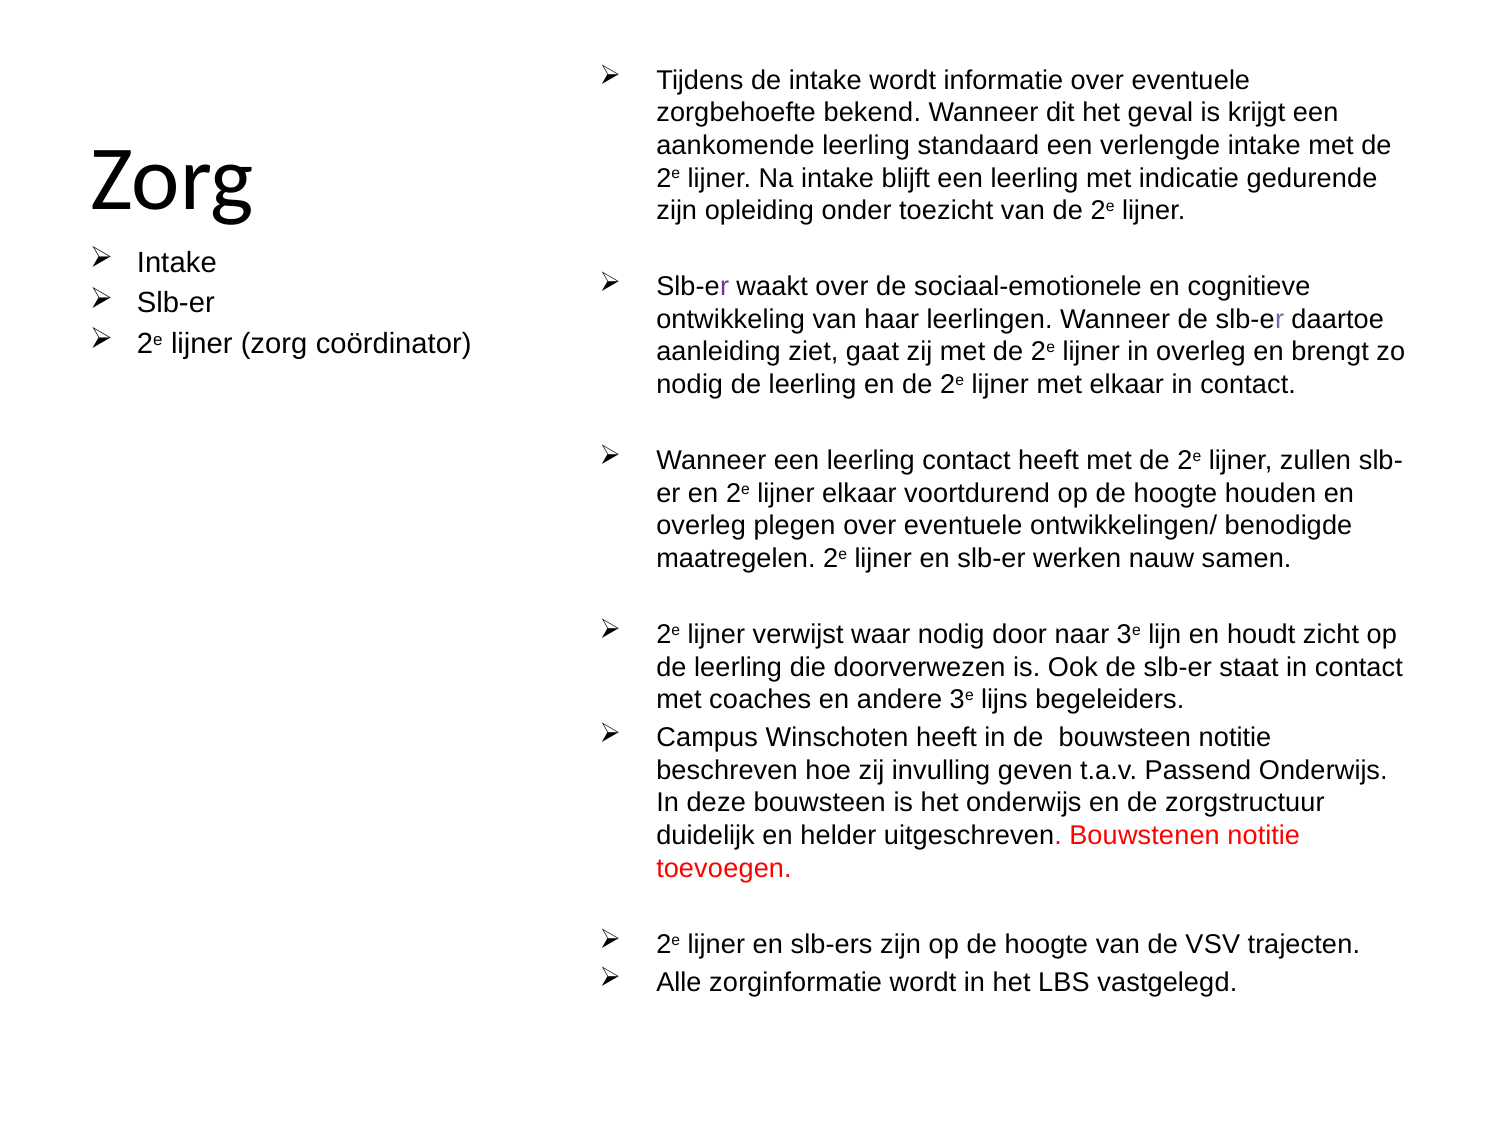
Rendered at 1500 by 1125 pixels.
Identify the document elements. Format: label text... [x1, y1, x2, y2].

list Intake Slb-er 2e lijner (zorg coördinator) [75, 235, 569, 1005]
list Tijdens de intake wordt informatie over eventuele zorgbehoefte bekend. Wanneer dit het geval is krijgt een aankomende leerling standaard een verlengde intake met de 2e lijner. Na intake blijft een leerling met indicatie gedurende zijn opleiding onder toezicht van de 2e lijner. Slb-er waakt over de sociaal-emotionele en cognitieve ontwikkeling van haar leerlingen. Wanneer de slb-er daartoe aanleiding ziet, gaat zij met de 2e lijner in overleg en brengt zo nodig de leerling en de 2e lijner met elkaar in contact. Wanneer een leerling contact heeft met de 2e lijner, zullen slb-er en 2e lijner elkaar voortdurend op de hoogte houden en overleg plegen over eventuele ontwikkelingen/ benodigde maatregelen. 2e lijner en slb-er werken nauw samen. 2e lijner verwijst waar nodig door naar 3e lijn en houdt zicht op de leerling die doorverwezen is. Ook de slb-er staat in contact met coaches en andere 3e lijns begeleiders. Campus Winschoten heeft in de bouwsteen notitie beschreven hoe zij invulling geven t.a.v. Passend Onderwijs. In deze bouwsteen is het onderwijs en de zorgstructuur duidelijk en helder uitgeschreven. Bouwstenen notitie toevoegen. 2e lijner en slb-ers zijn op de hoogte van de VSV trajecten. Alle zorginformatie wordt in het LBS vastgelegd. [584, 54, 1424, 1015]
title Zorg [75, 44, 569, 235]
